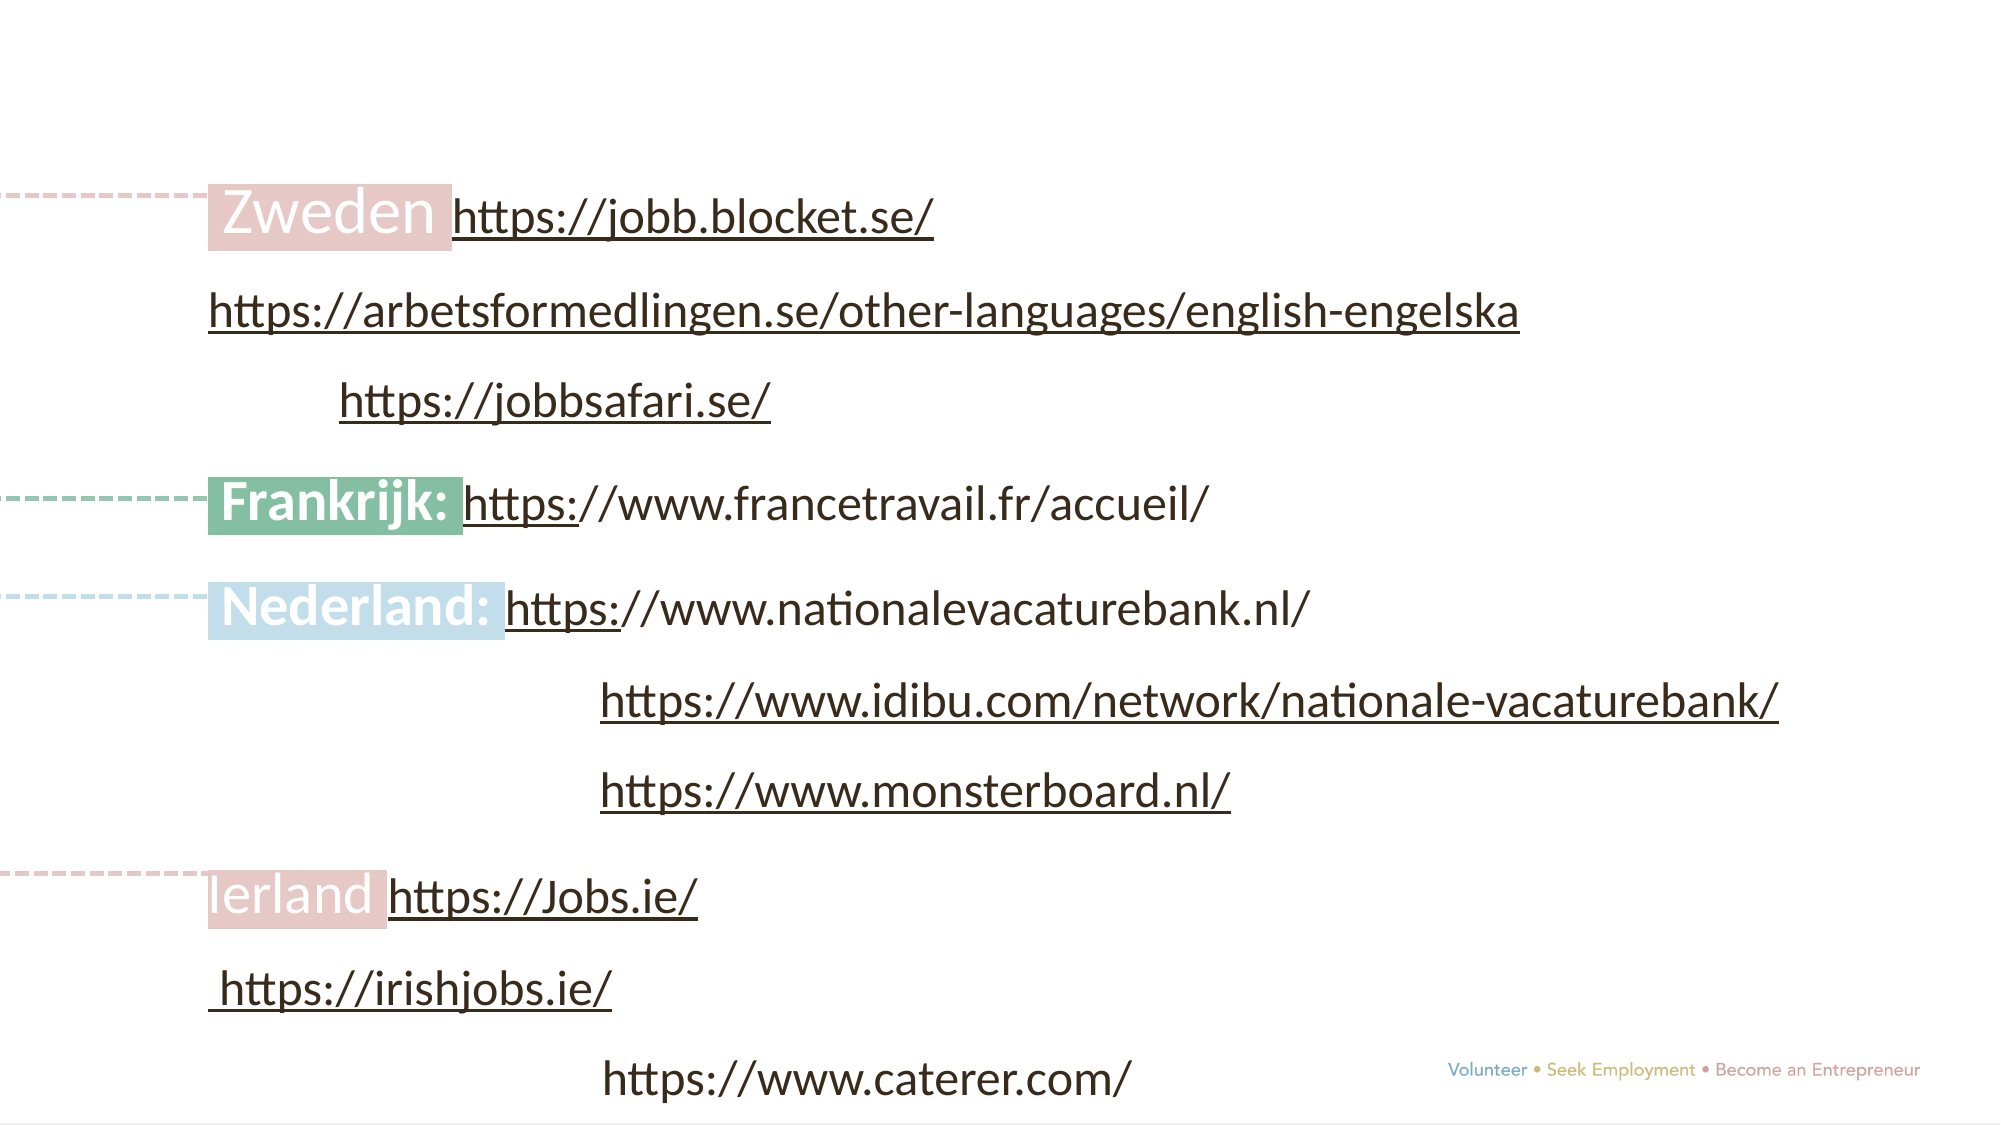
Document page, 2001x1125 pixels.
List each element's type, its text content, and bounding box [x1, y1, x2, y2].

picture [1609, 1046, 1971, 1103]
text_box Ierland https://Jobs.ie/ https://irishjobs.ie/ https://www.caterer.com/ [191, 813, 1609, 1113]
text_box Zweden https://jobb.blocket.se/ https://arbetsformedlingen.se/other-languages/english-engelska https://jobbsafari.se/ Frankrijk: https://www.francetravail.fr/accueil/ Nederland: https://www.nationalevacaturebank.nl/ https://www.idibu.com/network/nationale-vacaturebank/ https://www.monsterboard.nl/ [191, 119, 2000, 915]
